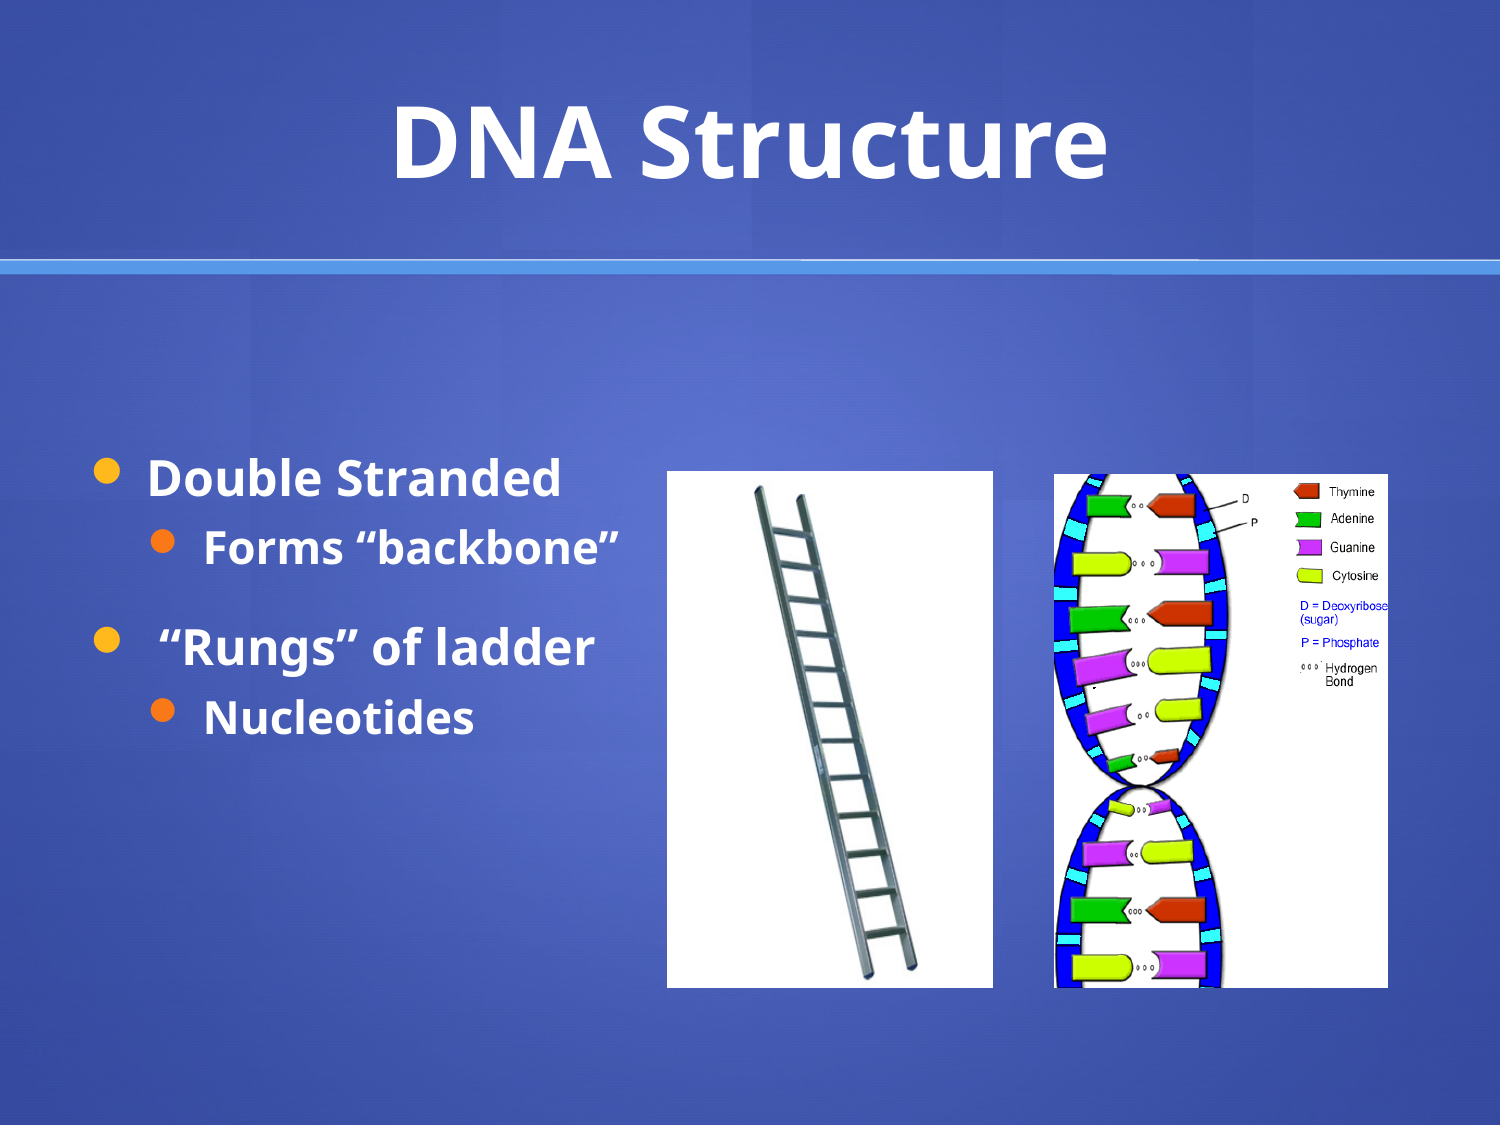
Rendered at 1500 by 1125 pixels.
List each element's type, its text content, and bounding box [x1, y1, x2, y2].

title DNA Structure [75, 45, 1425, 233]
list Double Stranded Forms “backbone” “Rungs” of ladder Nucleotides [75, 337, 1425, 988]
picture [1052, 473, 1389, 989]
picture [666, 470, 994, 989]
